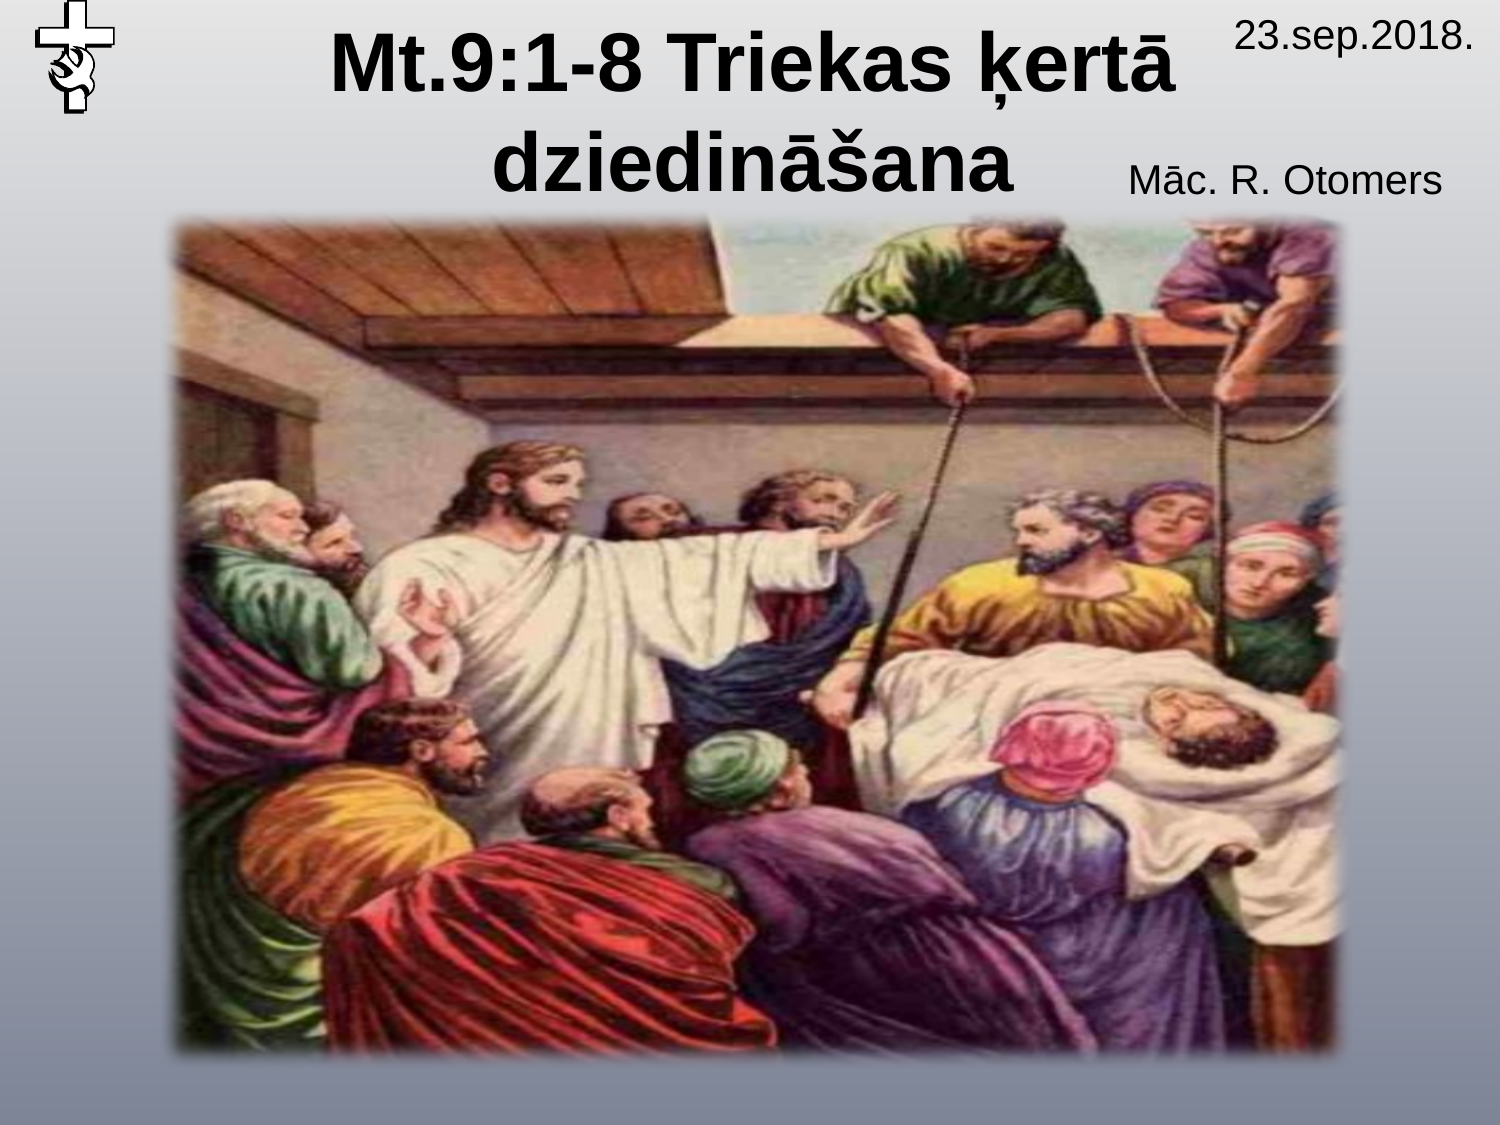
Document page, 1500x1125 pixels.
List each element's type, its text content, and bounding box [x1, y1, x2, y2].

title Mt.9:1-8 Triekas ķertā dziedināšana [64, 20, 1442, 197]
text_box 23.sep.2018. [1218, 0, 1500, 65]
picture [34, 0, 116, 114]
text_box Māc. R. Otomers [1113, 145, 1500, 211]
picture [159, 207, 1353, 1070]
